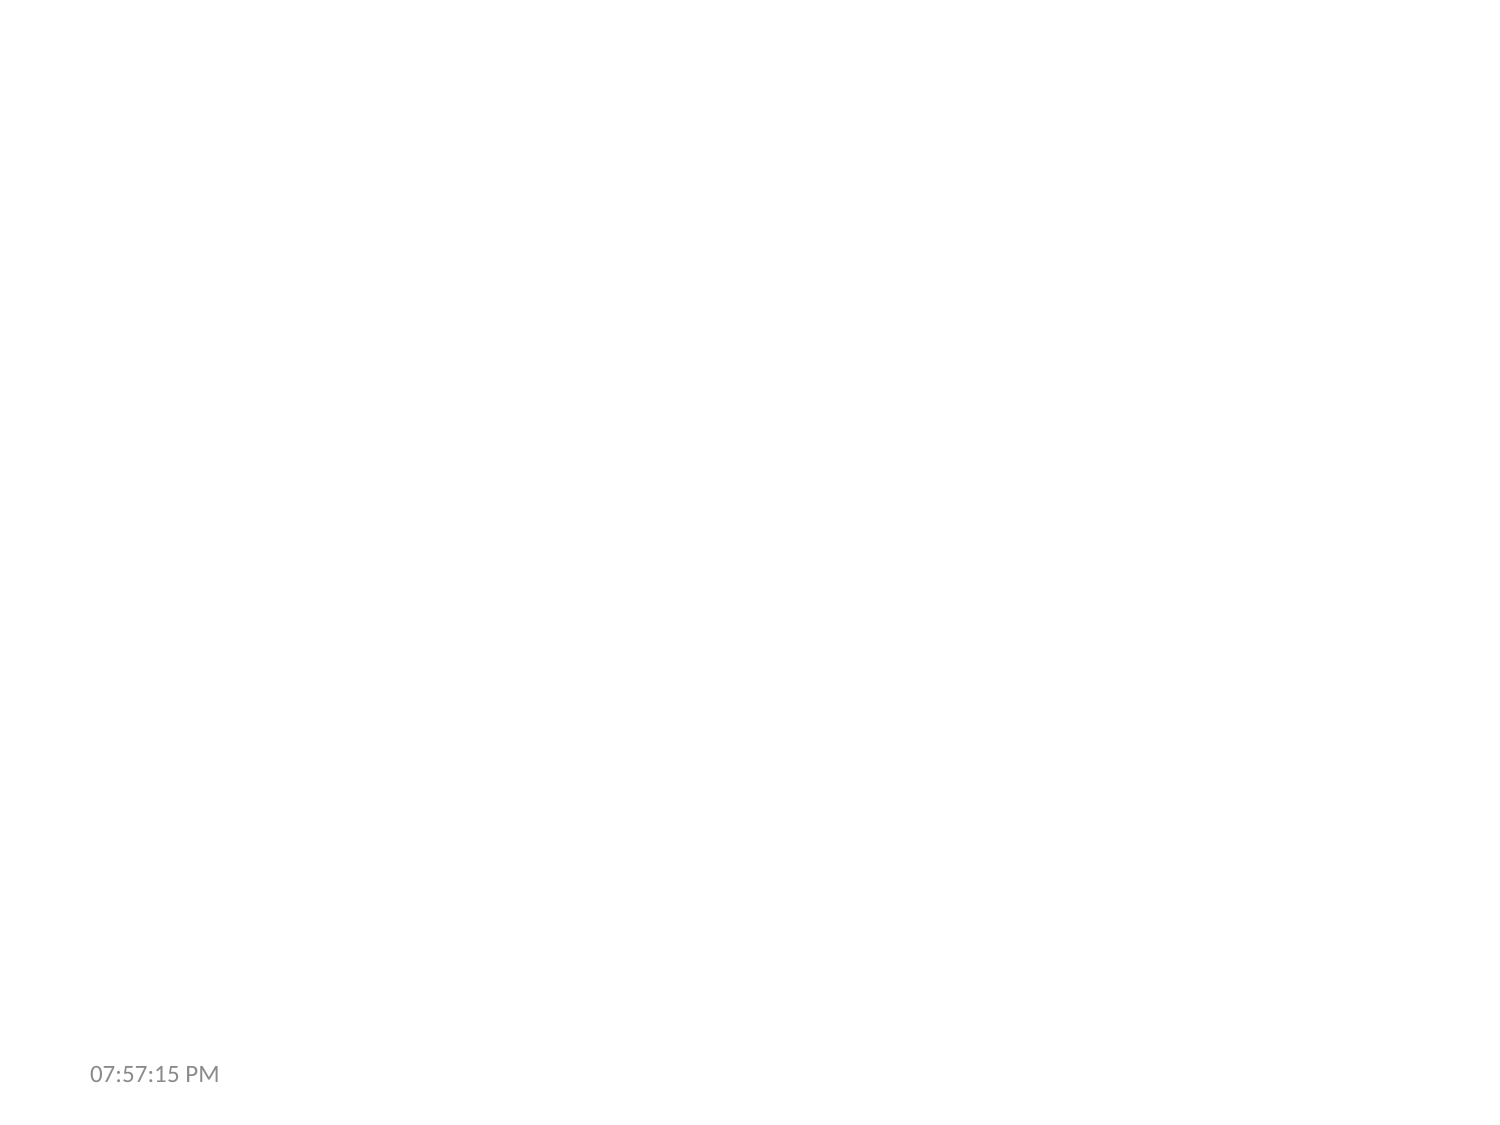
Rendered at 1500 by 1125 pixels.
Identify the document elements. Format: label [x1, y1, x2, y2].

slide_number [75, 1042, 425, 1103]
